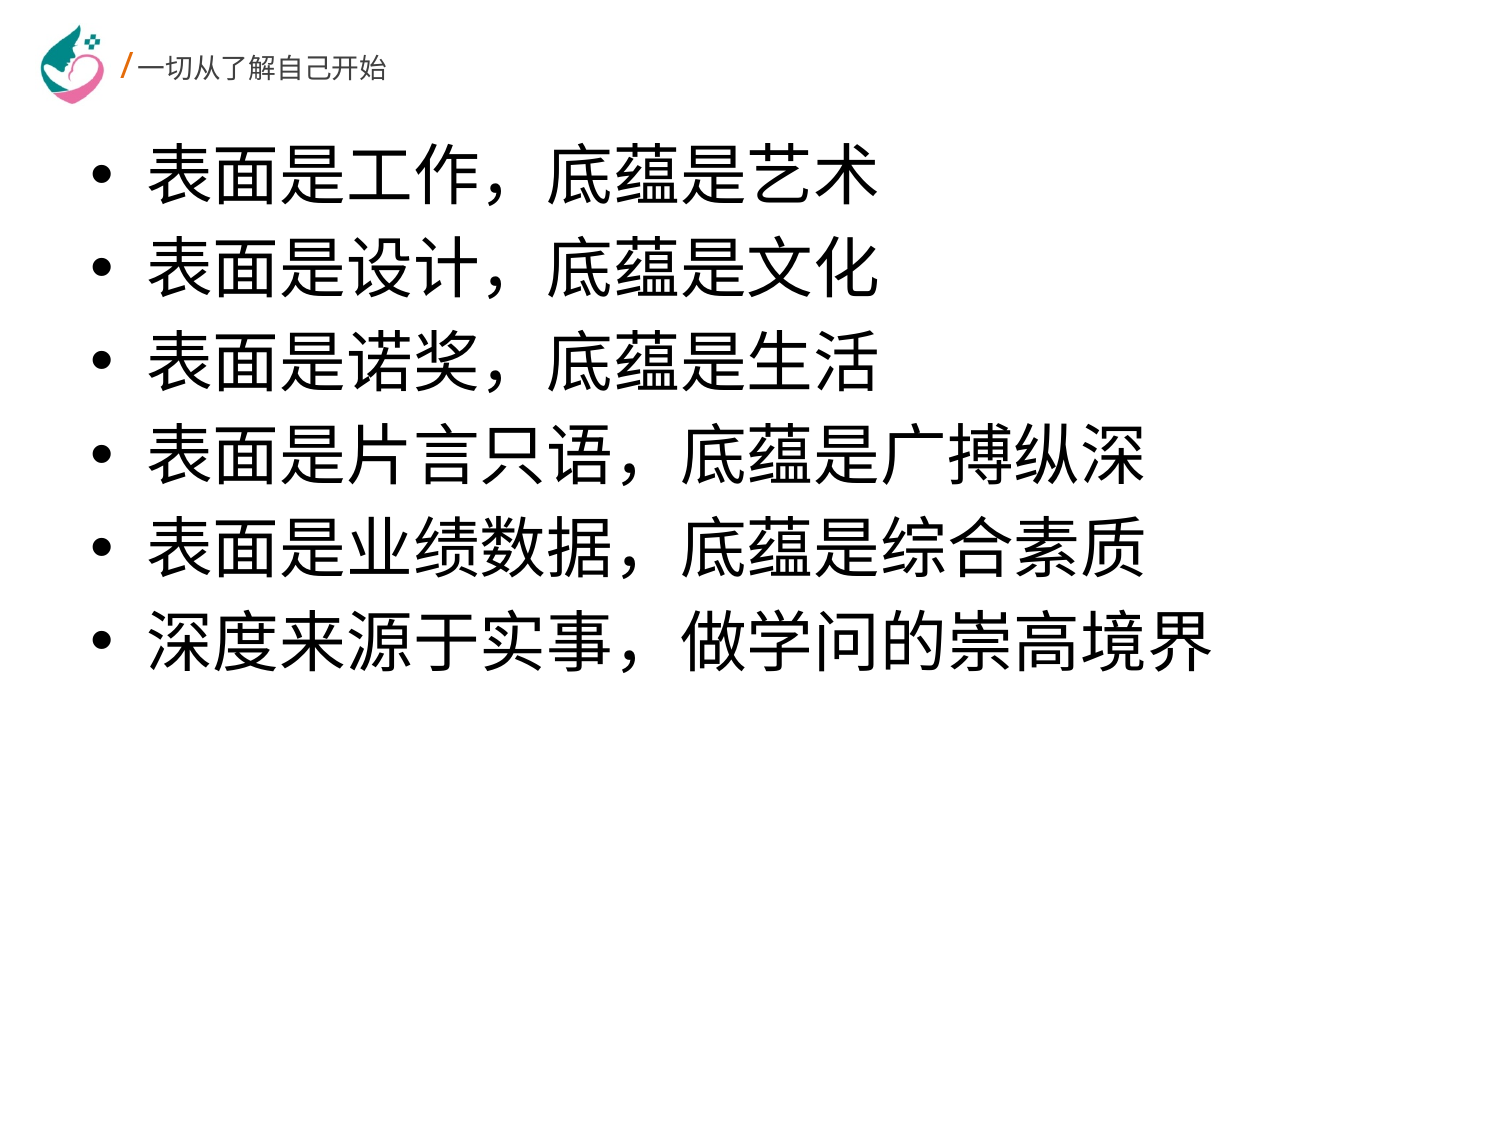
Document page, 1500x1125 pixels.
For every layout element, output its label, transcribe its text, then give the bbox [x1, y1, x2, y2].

picture [35, 23, 111, 106]
list 表面是工作，底蕴是艺术 表面是设计，底蕴是文化 表面是诺奖，底蕴是生活 表面是片言只语，底蕴是广搏纵深 表面是业绩数据，底蕴是综合素质 深度来源于实事，做学问的崇高境界 [74, 125, 1426, 1006]
